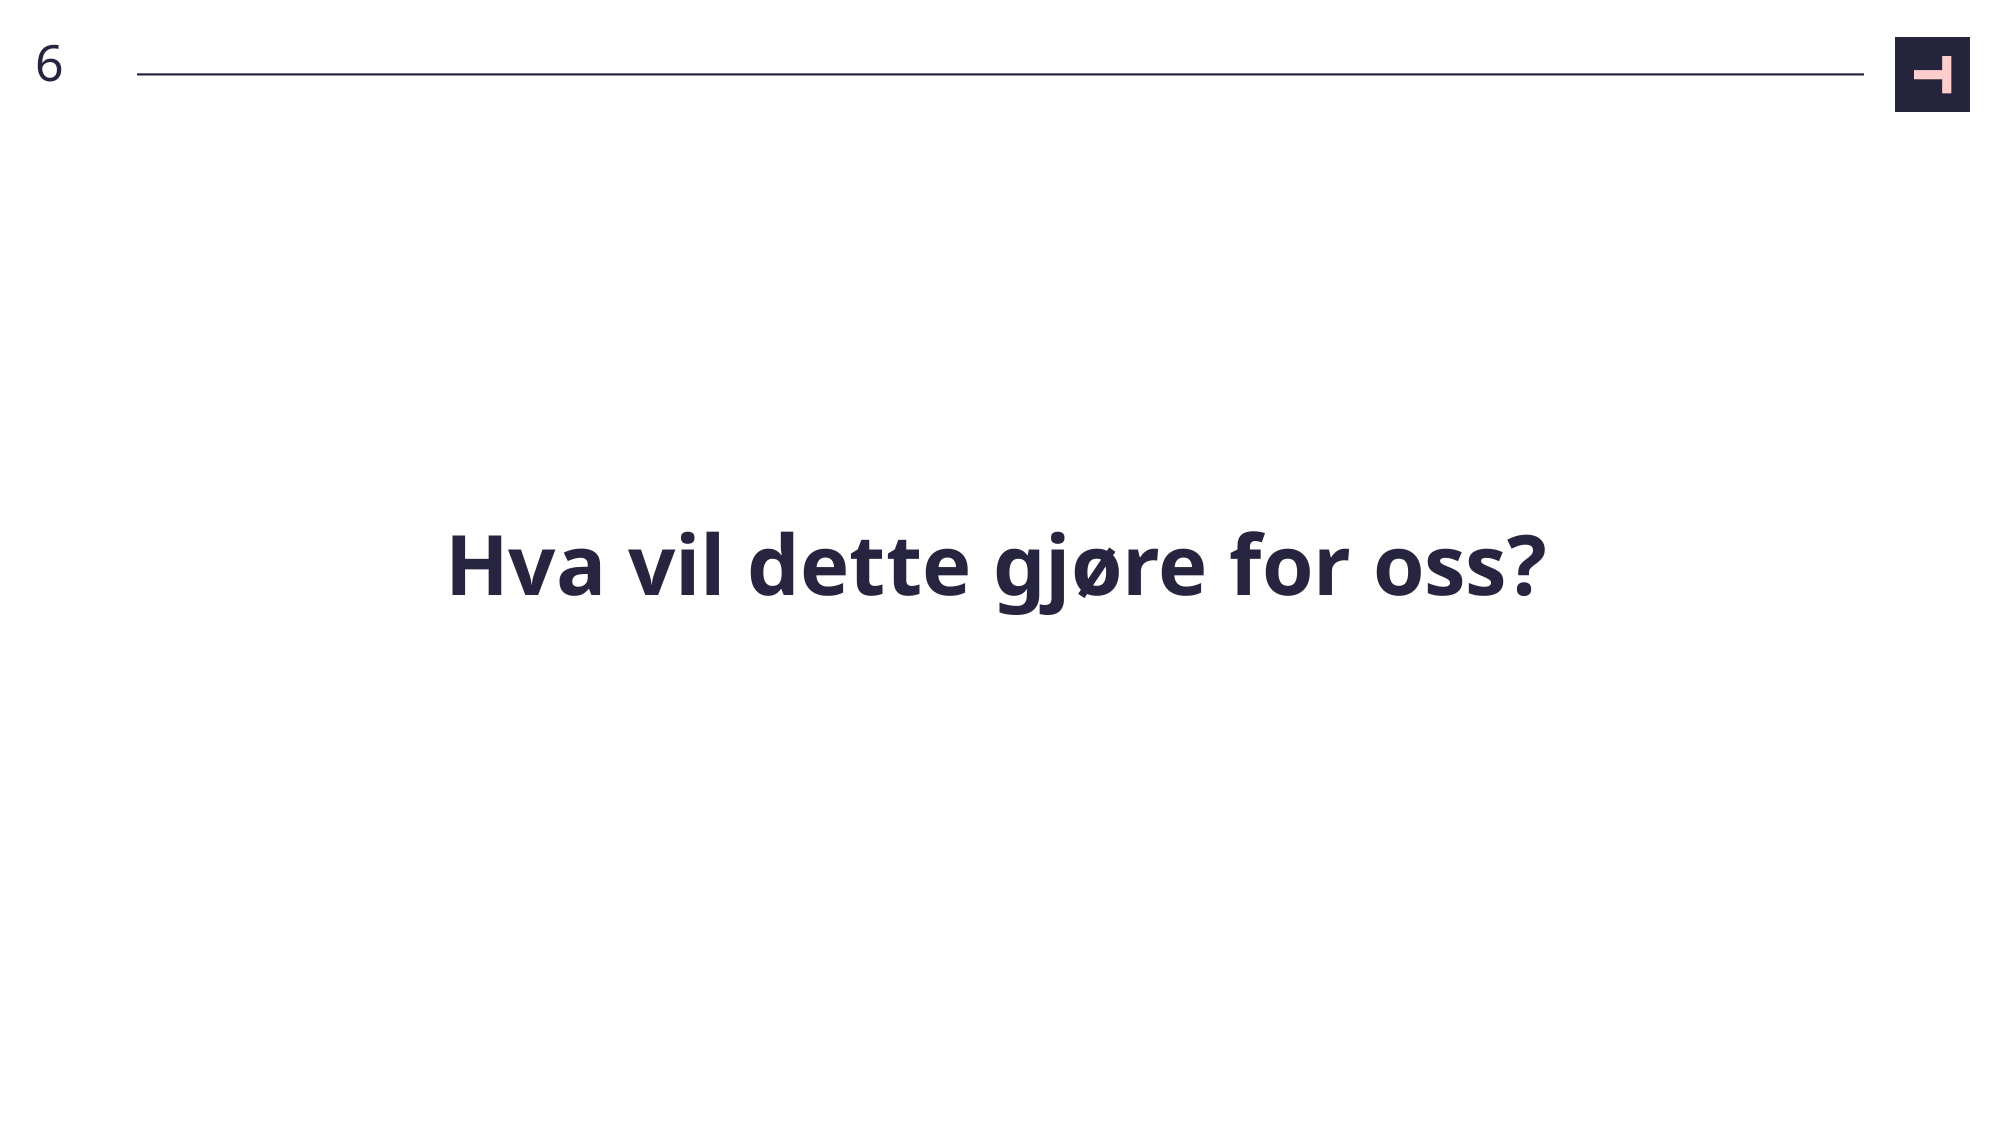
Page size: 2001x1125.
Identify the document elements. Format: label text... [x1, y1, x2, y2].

slide_number 6 [35, 35, 138, 96]
title Hva vil dette gjøre for oss? [137, 431, 1878, 694]
picture [1895, 37, 1970, 112]
